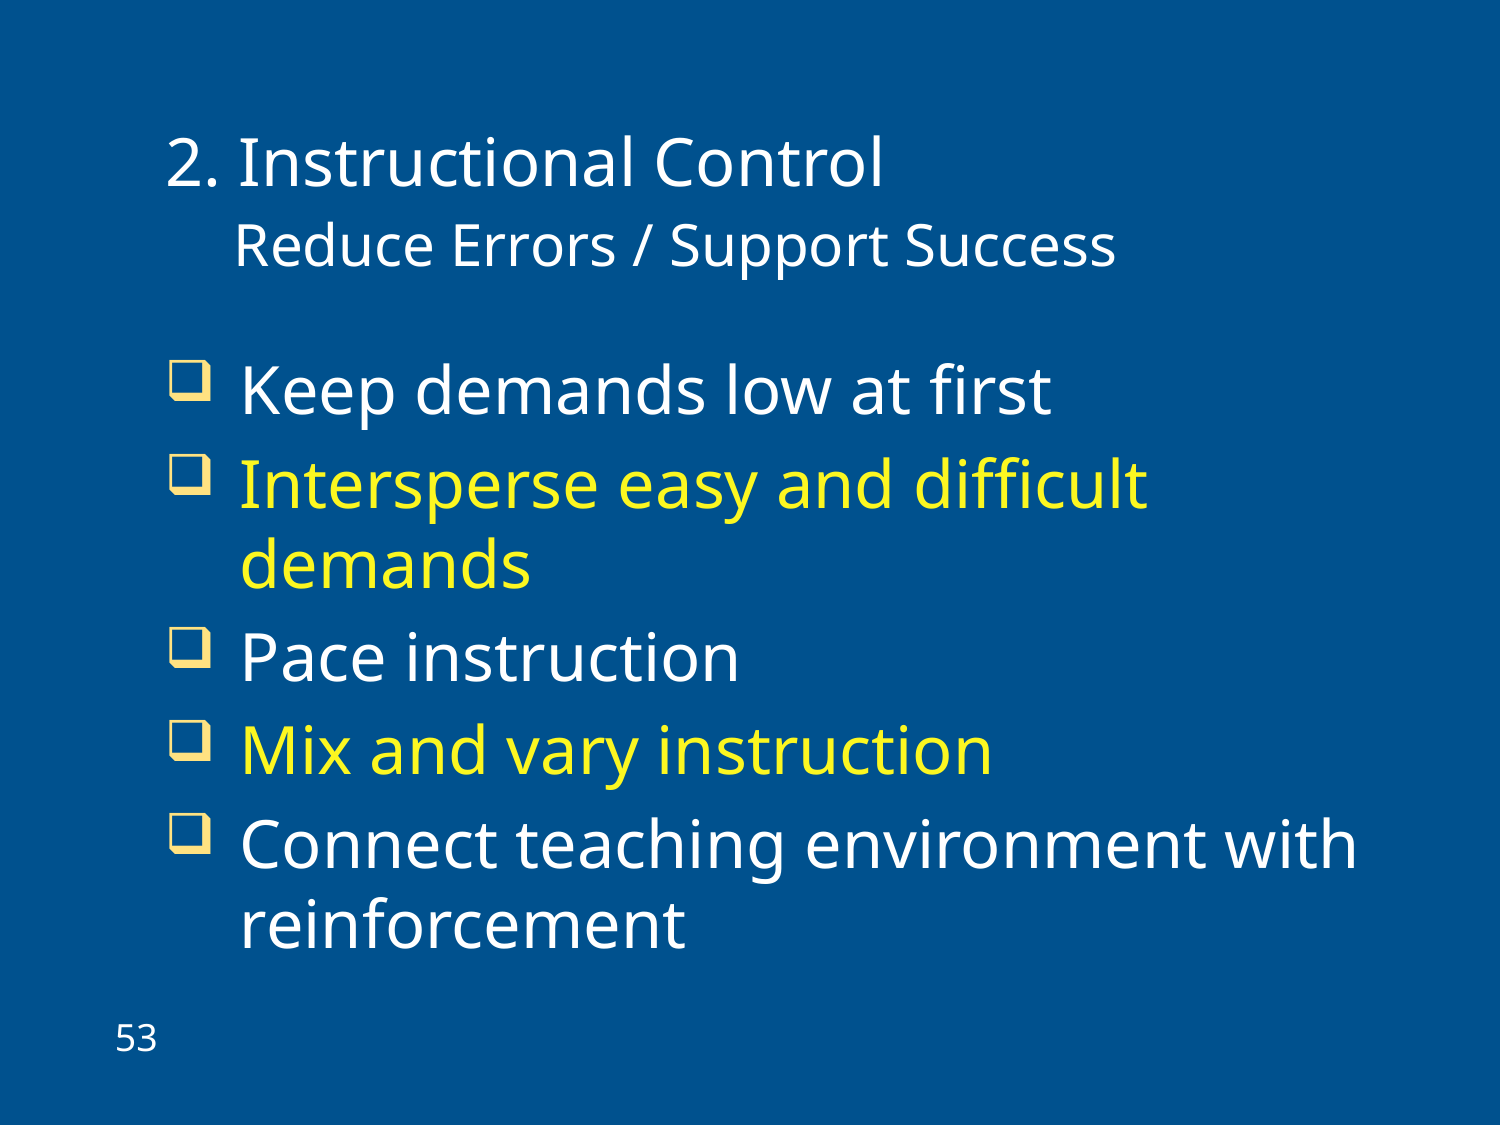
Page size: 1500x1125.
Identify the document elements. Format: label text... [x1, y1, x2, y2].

text_box Keep demands low at first Intersperse easy and difficult demands Pace instruction Mix and vary instruction Connect teaching environment with reinforcement [150, 237, 1400, 1013]
slide_number 53 [99, 1012, 200, 1073]
title 2. Instructional Control Reduce Errors / Support Success [150, 87, 1500, 313]
